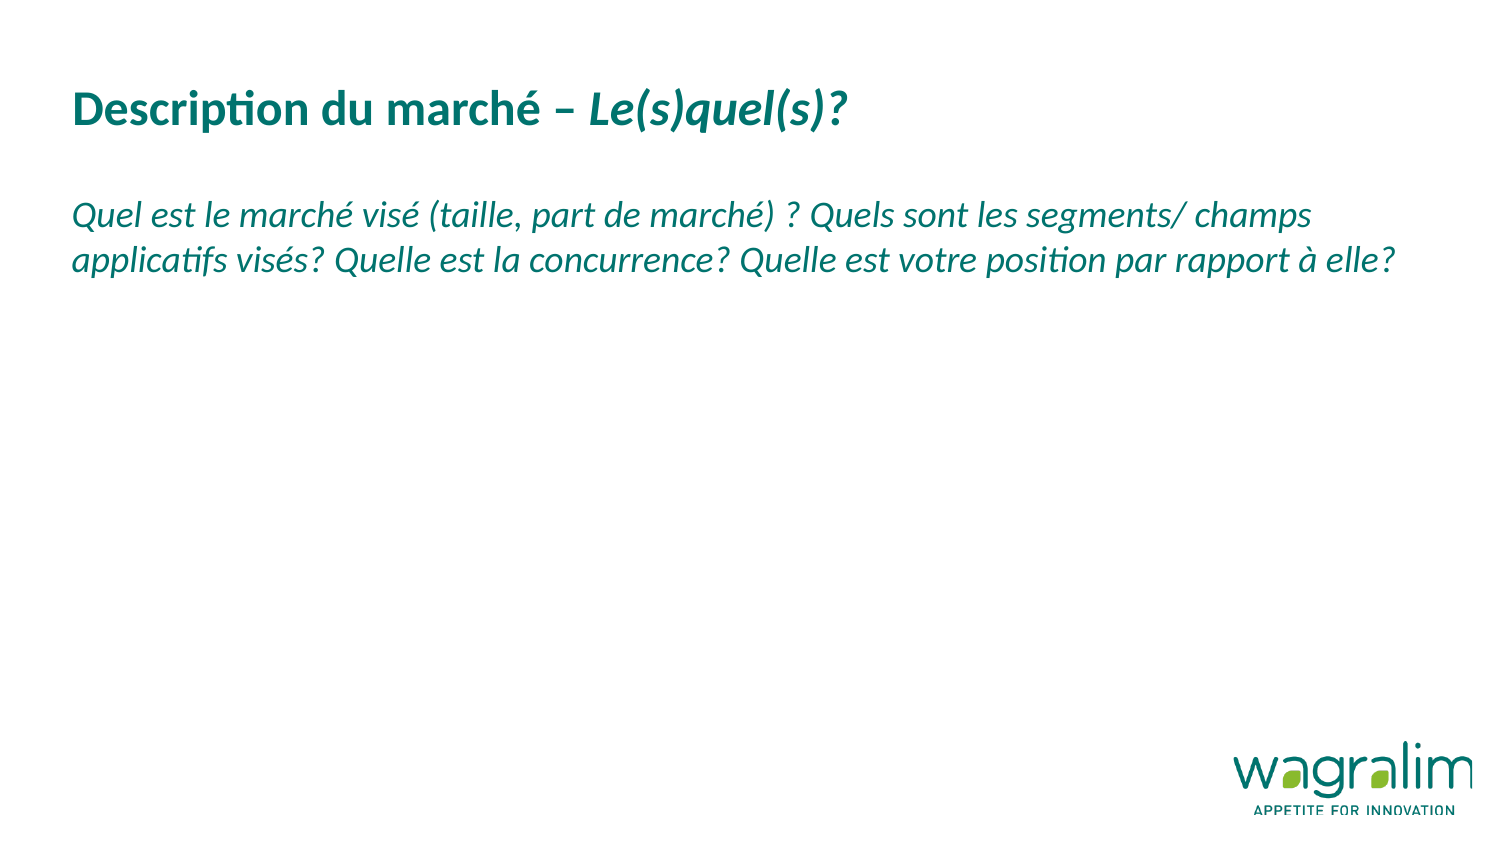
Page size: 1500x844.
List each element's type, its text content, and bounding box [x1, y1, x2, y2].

text_box Description du marché – Le(s)quel(s)? [24, 67, 1335, 143]
text_box Quel est le marché visé (taille, part de marché) ? Quels sont les segments/ champs applicatifs visés? Quelle est la concurrence? Quelle est votre position par rapport à elle? [24, 182, 1473, 318]
picture [1233, 741, 1473, 815]
